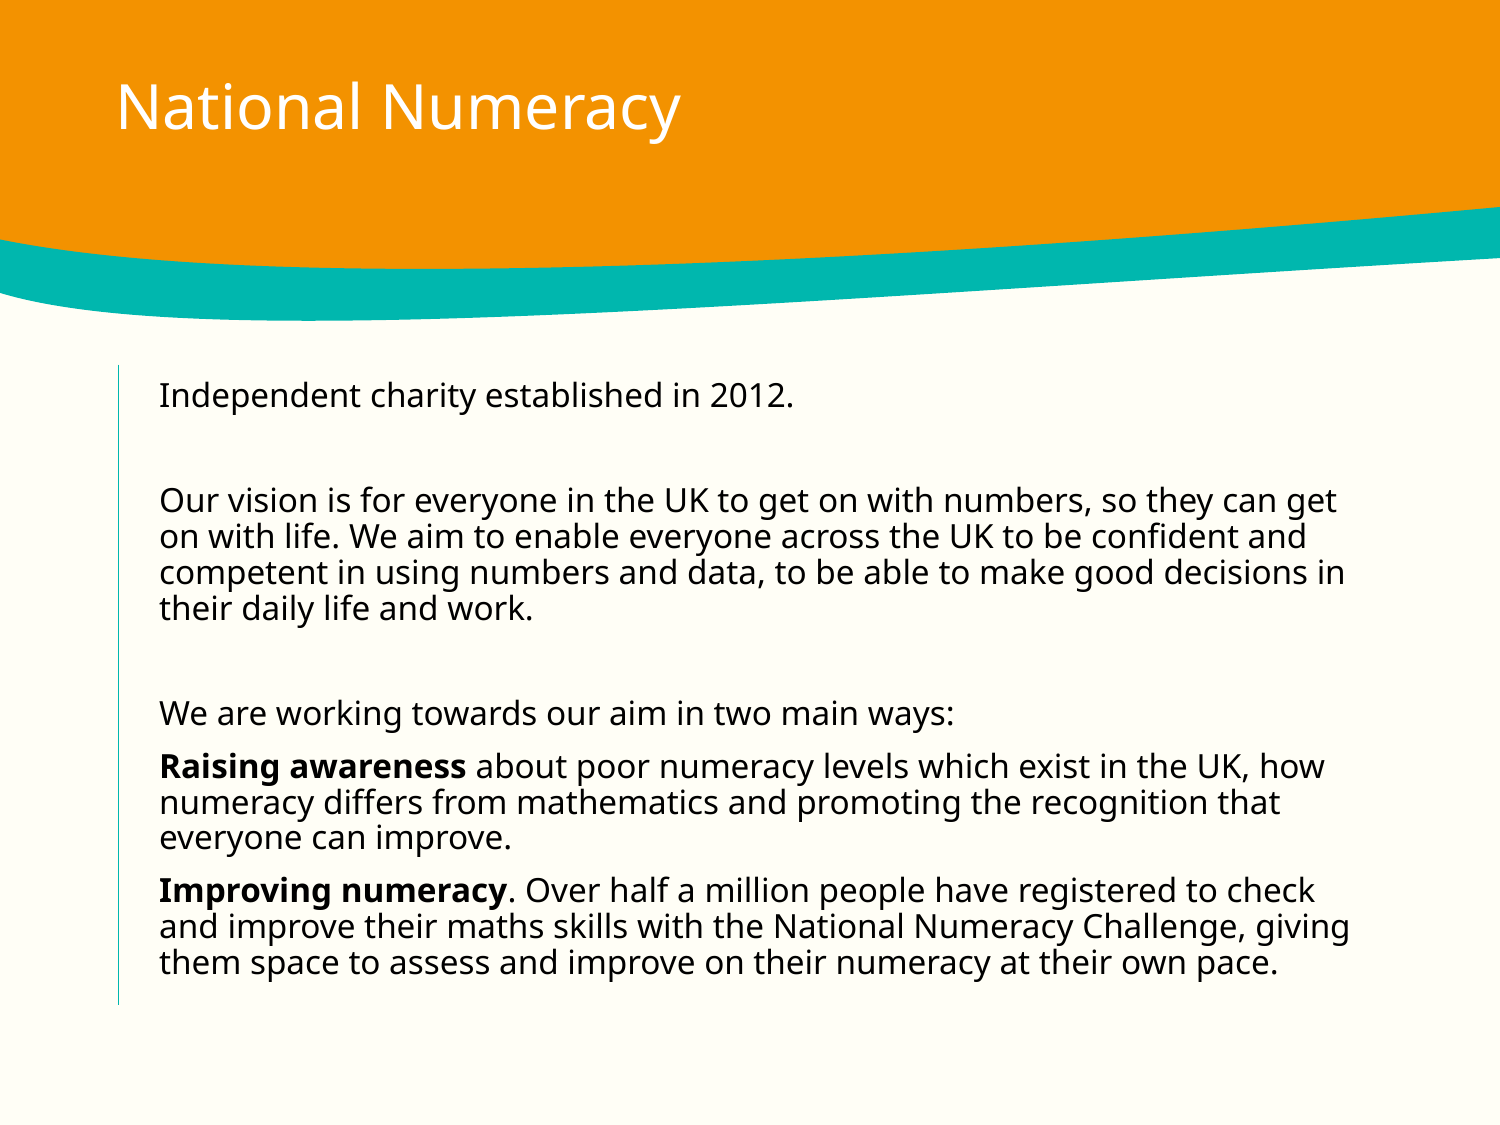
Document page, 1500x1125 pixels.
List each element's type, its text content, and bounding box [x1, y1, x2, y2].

list National Numeracy [100, 67, 1411, 258]
list Independent charity established in 2012. Our vision is for everyone in the UK to get on with numbers, so they can get on with life. We aim to enable everyone across the UK to be confident and competent in using numbers and data, to be able to make good decisions in their daily life and work. We are working towards our aim in two main ways: Raising awareness about poor numeracy levels which exist in the UK, how numeracy differs from mathematics and promoting the recognition that everyone can improve. Improving numeracy. Over half a million people have registered to check and improve their maths skills with the National Numeracy Challenge, giving them space to assess and improve on their numeracy at their own pace. [144, 371, 1399, 1020]
